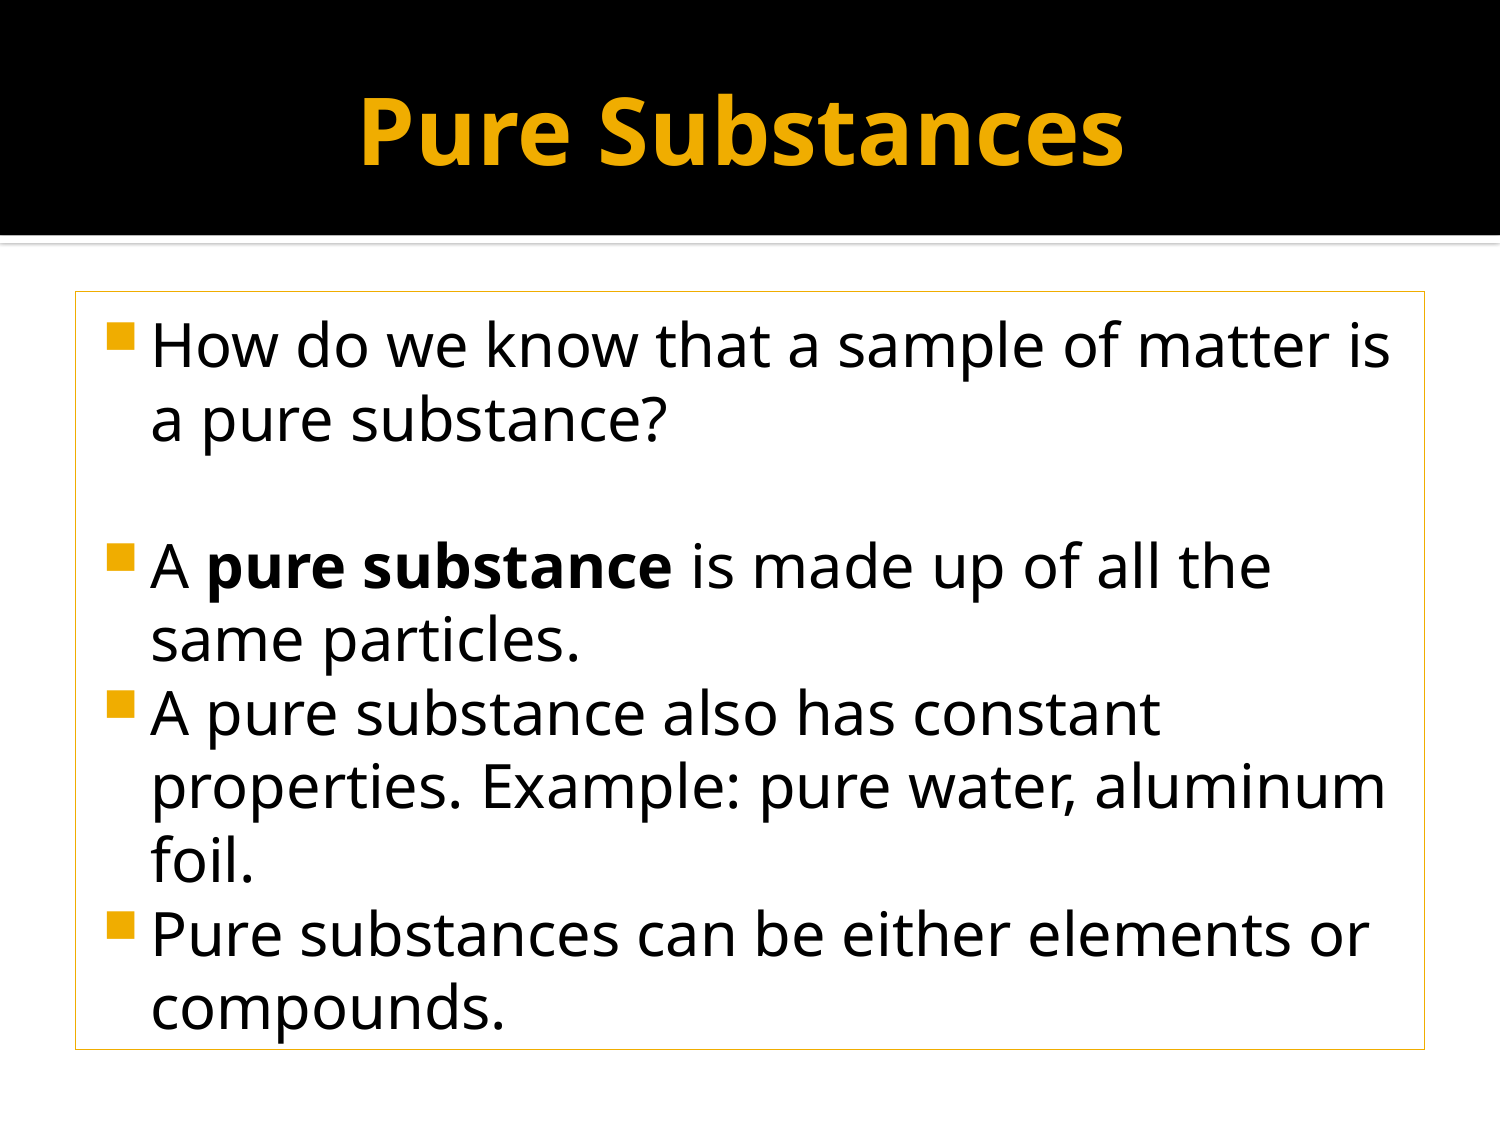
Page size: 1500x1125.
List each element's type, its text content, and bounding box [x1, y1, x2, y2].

title Pure Substances [75, 25, 1425, 231]
list How do we know that a sample of matter is a pure substance? A pure substance is made up of all the same particles. A pure substance also has constant properties. Example: pure water, aluminum foil. Pure substances can be either elements or compounds. [75, 291, 1425, 1050]
